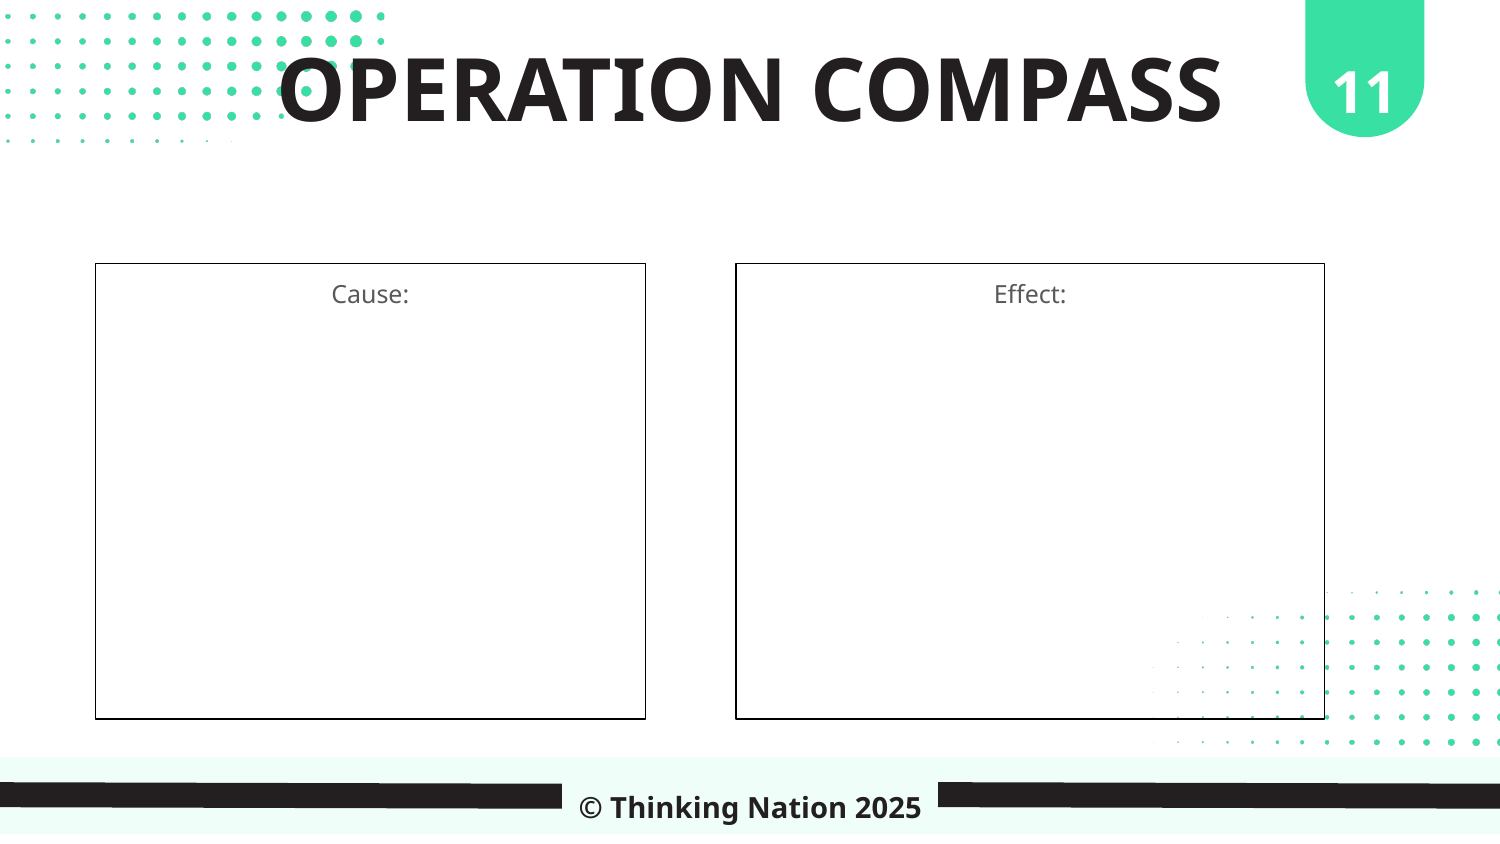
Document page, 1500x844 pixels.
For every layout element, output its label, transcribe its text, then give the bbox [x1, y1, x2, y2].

text_box OPERATION COMPASS [209, 34, 1291, 140]
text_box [1300, 0, 1430, 138]
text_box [0, 756, 1500, 835]
text_box Cause: [95, 263, 646, 720]
text_box Effect: [735, 263, 1325, 720]
text_box [0, 0, 385, 144]
text_box [1128, 590, 1500, 755]
